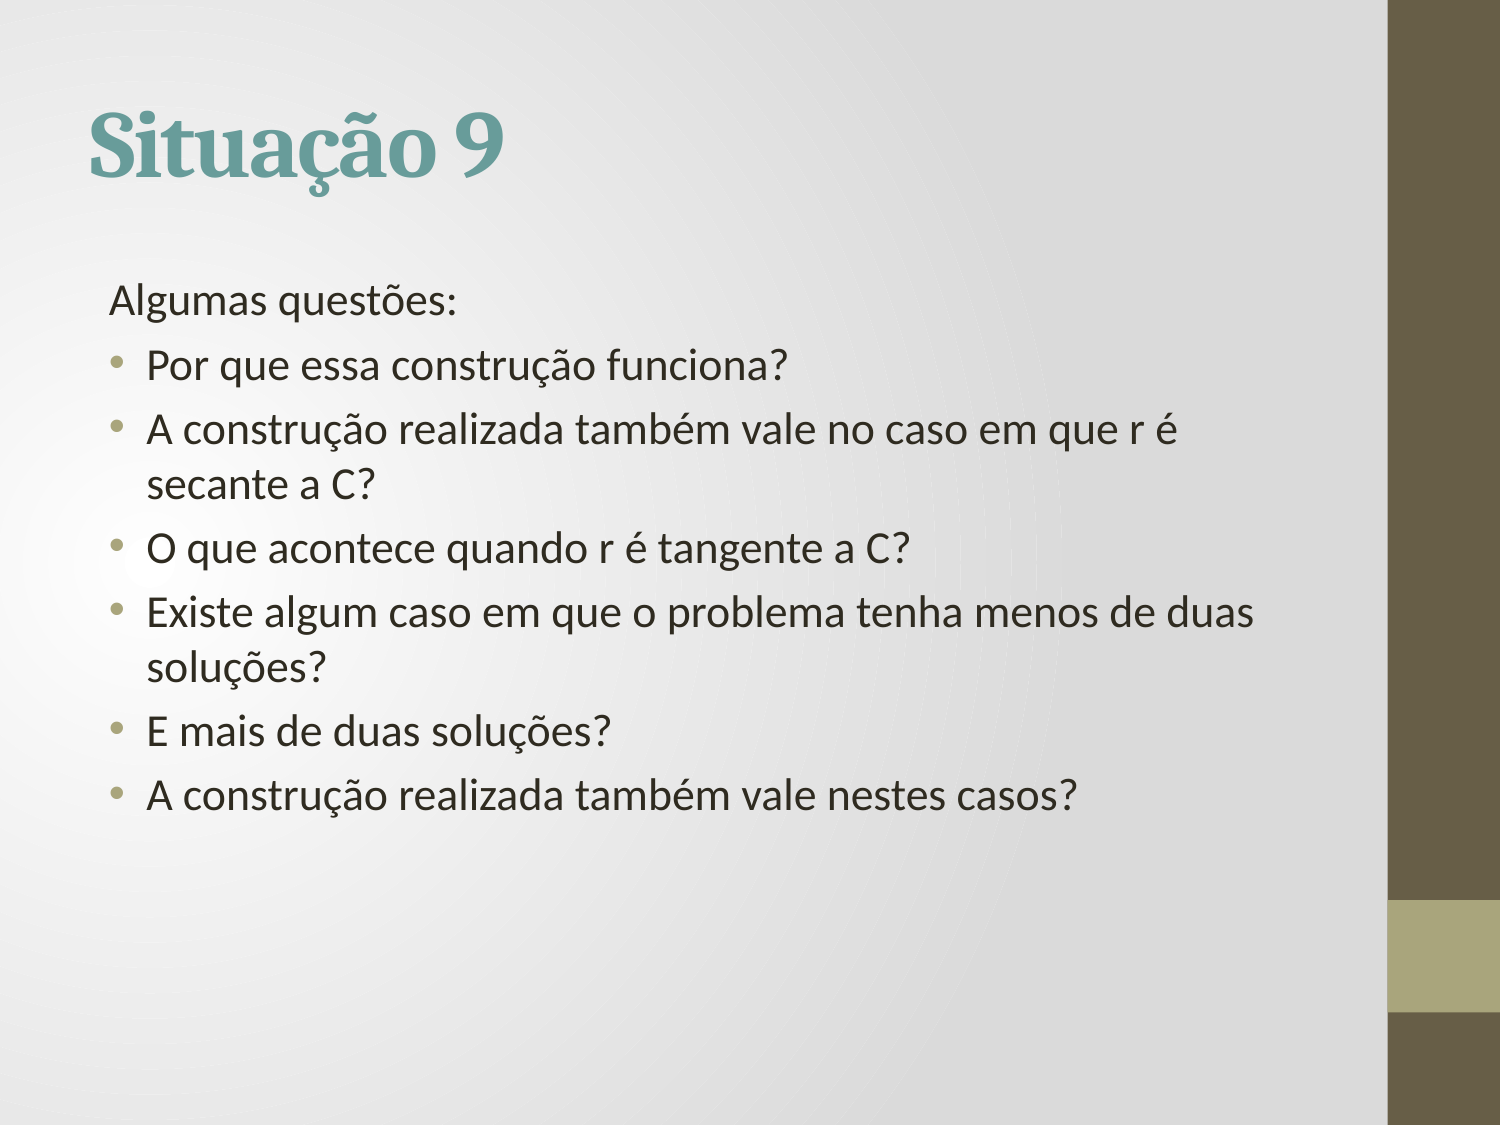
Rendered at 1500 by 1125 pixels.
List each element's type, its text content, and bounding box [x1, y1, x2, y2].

list Algumas questões: Por que essa construção funciona? A construção realizada também vale no caso em que r é secante a C? O que acontece quando r é tangente a C? Existe algum caso em que o problema tenha menos de duas soluções? E mais de duas soluções? A construção realizada também vale nestes casos? [75, 262, 1325, 1050]
title Situação 9 [75, 45, 1325, 233]
